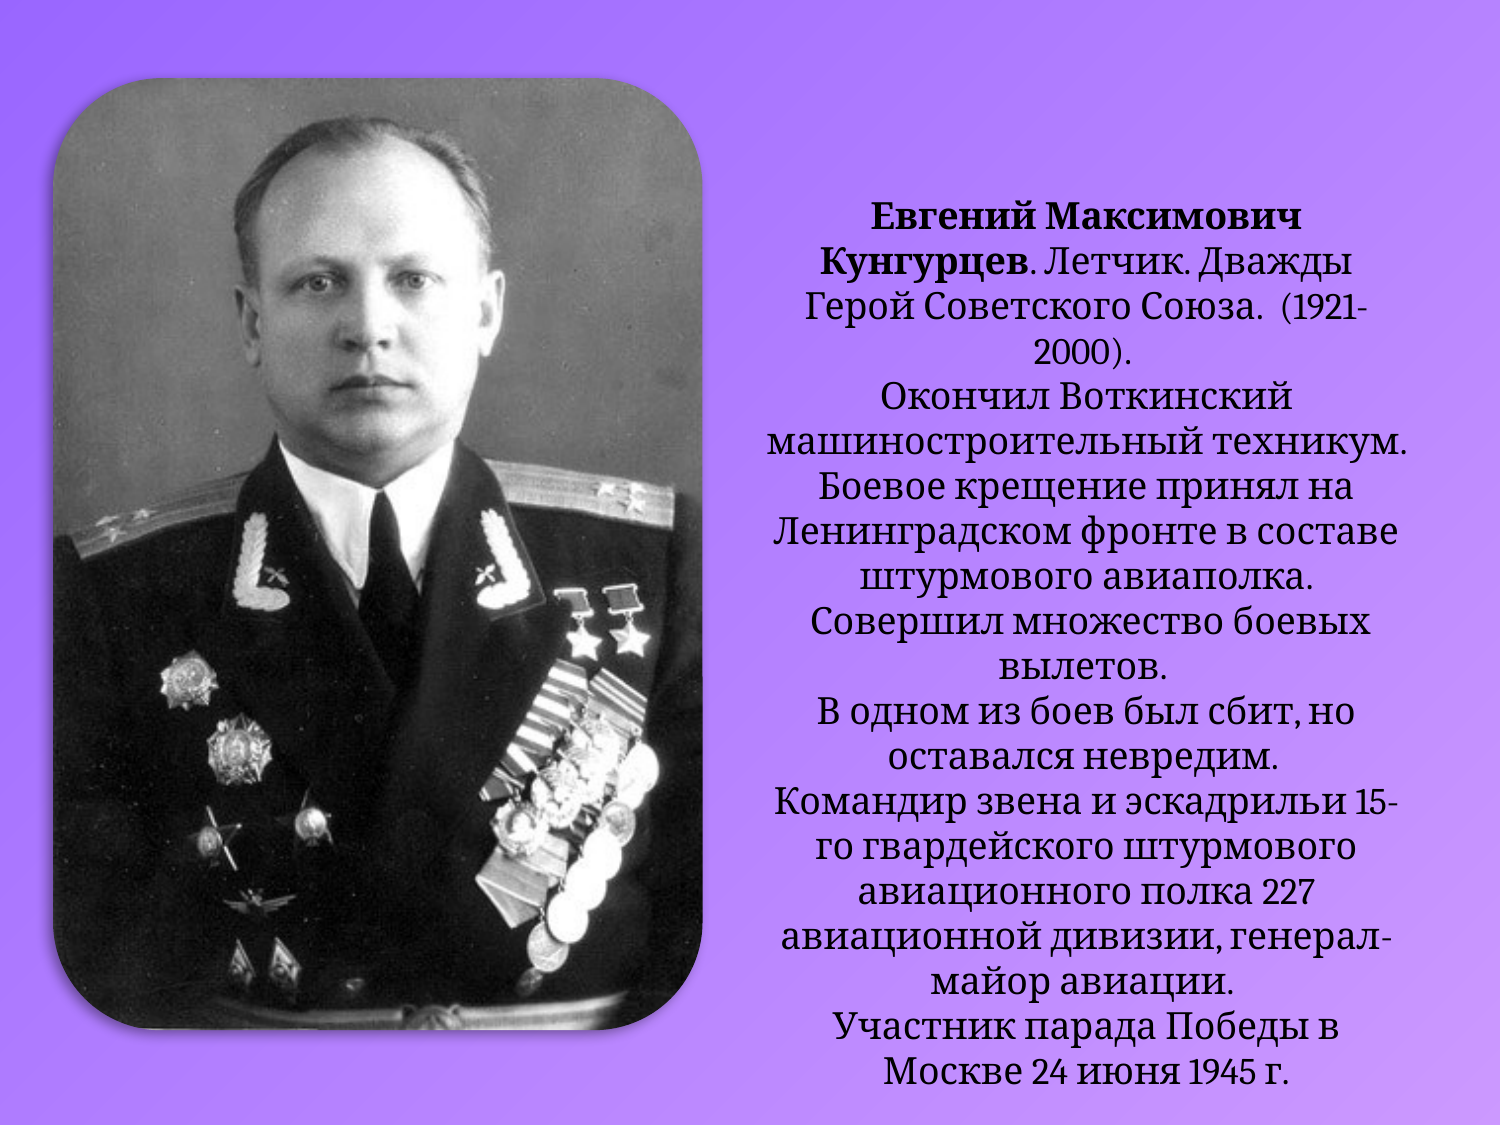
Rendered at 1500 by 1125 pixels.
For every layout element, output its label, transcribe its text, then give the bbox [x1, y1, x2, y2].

text_box Евгений Максимович Кунгурцев. Летчик. Дважды Герой Советского Союза. (1921- 2000). Окончил Воткинский машиностроительный техникум. Боевое крещение принял на Ленинградском фронте в составе штурмового авиаполка. Совершил множество боевых вылетов. В одном из боев был сбит, но оставался невредим. Командир звена и эскадрильи 15-го гвардейского штурмового авиационного полка 227 авиационной дивизии, генерал-майор авиации. Участник парада Победы в Москве 24 июня 1945 г. [750, 184, 1424, 1100]
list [52, 77, 703, 1031]
